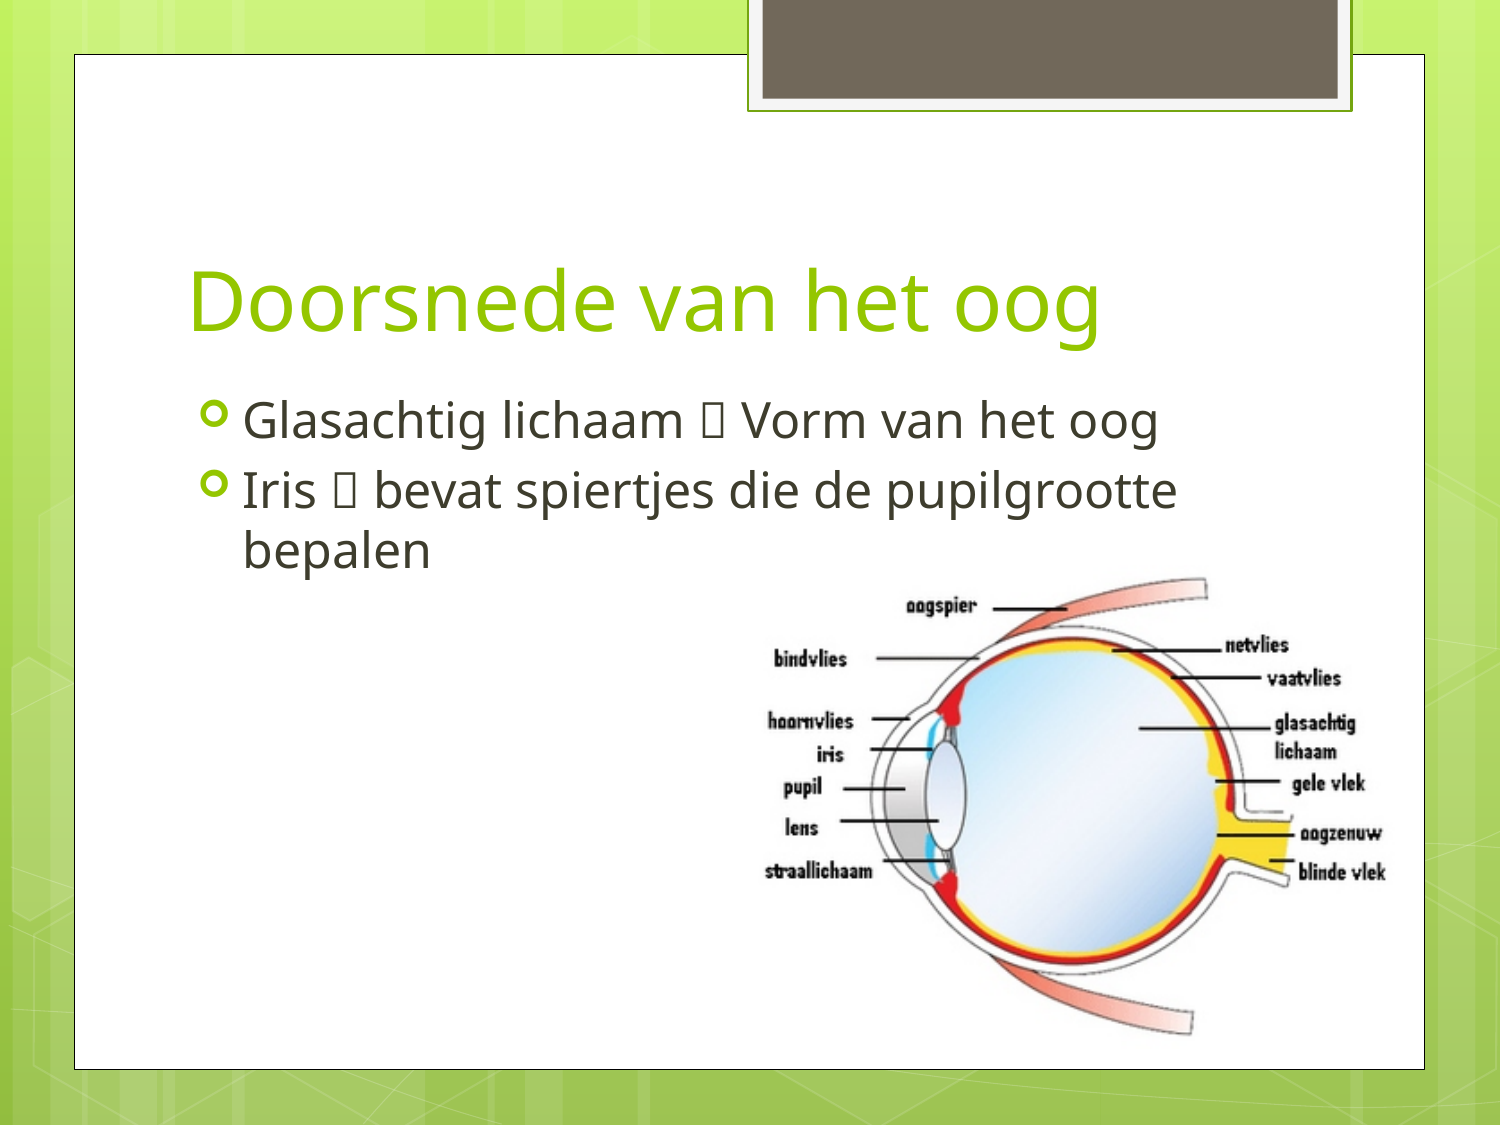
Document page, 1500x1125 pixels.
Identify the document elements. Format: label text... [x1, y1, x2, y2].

title Doorsnede van het oog [171, 168, 1324, 357]
picture [749, 565, 1400, 1050]
list Glasachtig lichaam  Vorm van het oog Iris  bevat spiertjes die de pupilgrootte bepalen [171, 381, 1283, 957]
